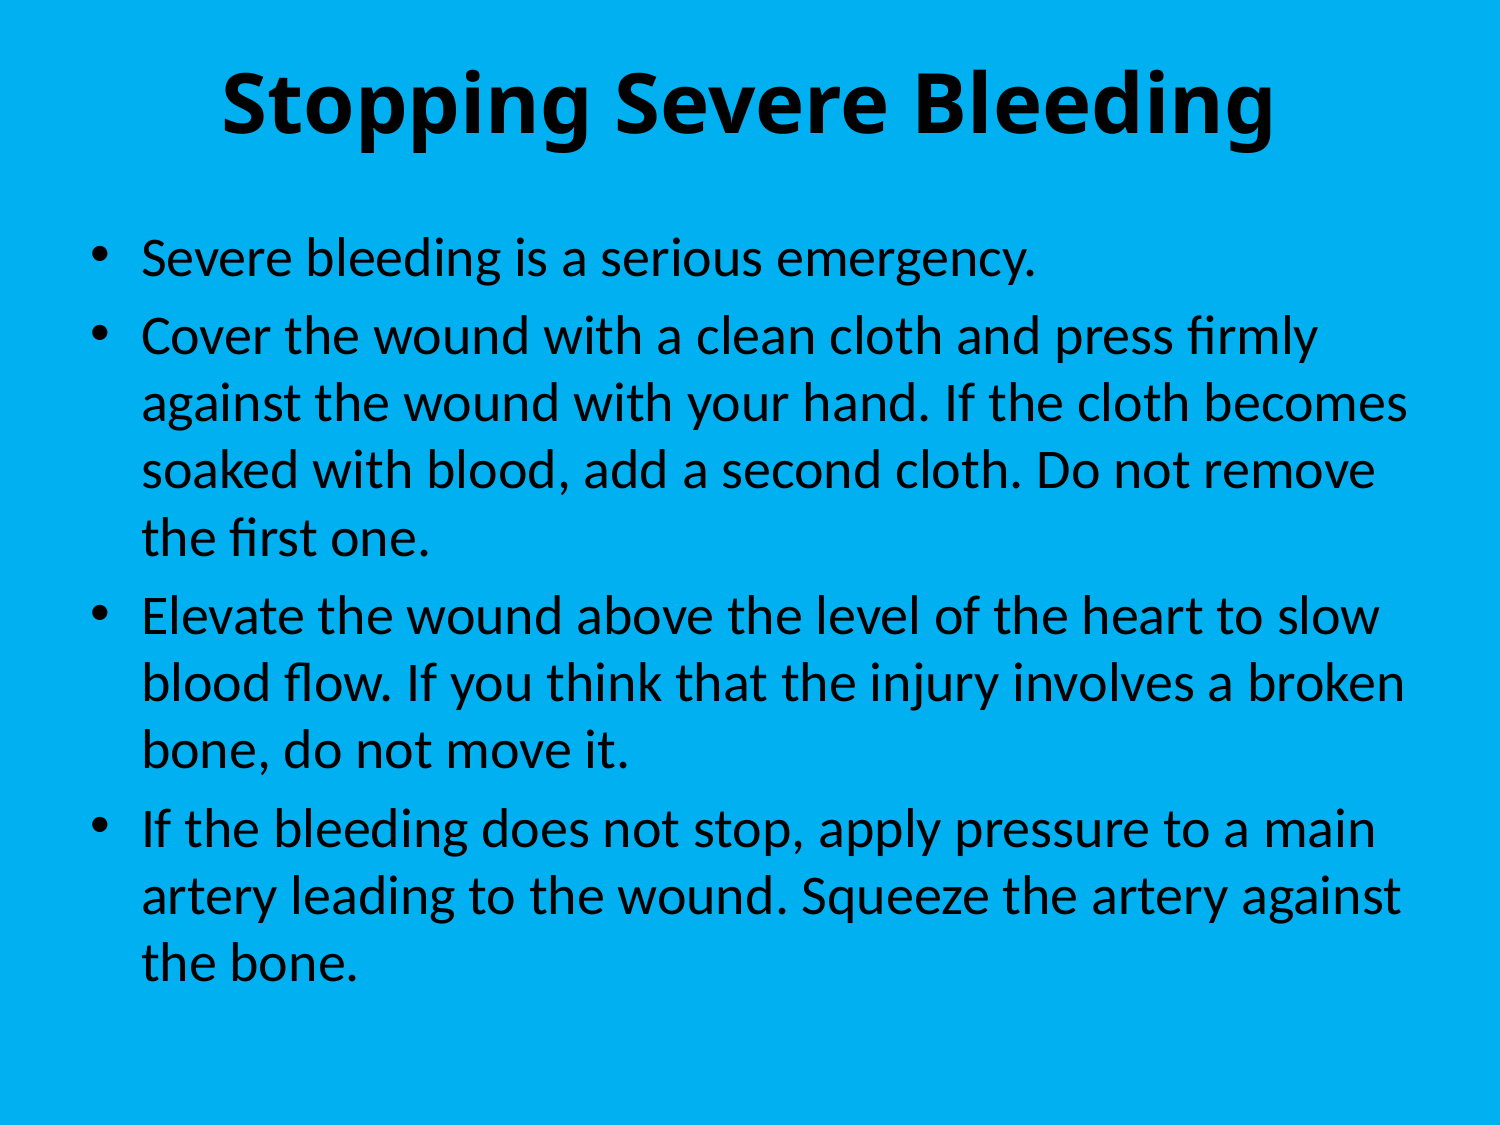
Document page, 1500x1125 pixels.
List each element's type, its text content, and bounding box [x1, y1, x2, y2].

list Severe bleeding is a serious emergency. Cover the wound with a clean cloth and press firmly against the wound with your hand. If the cloth becomes soaked with blood, add a second cloth. Do not remove the first one. Elevate the wound above the level of the heart to slow blood flow. If you think that the injury involves a broken bone, do not move it. If the bleeding does not stop, apply pressure to a main artery leading to the wound. Squeeze the artery against the bone. [75, 212, 1425, 1005]
title Stopping Severe Bleeding [75, 24, 1425, 175]
